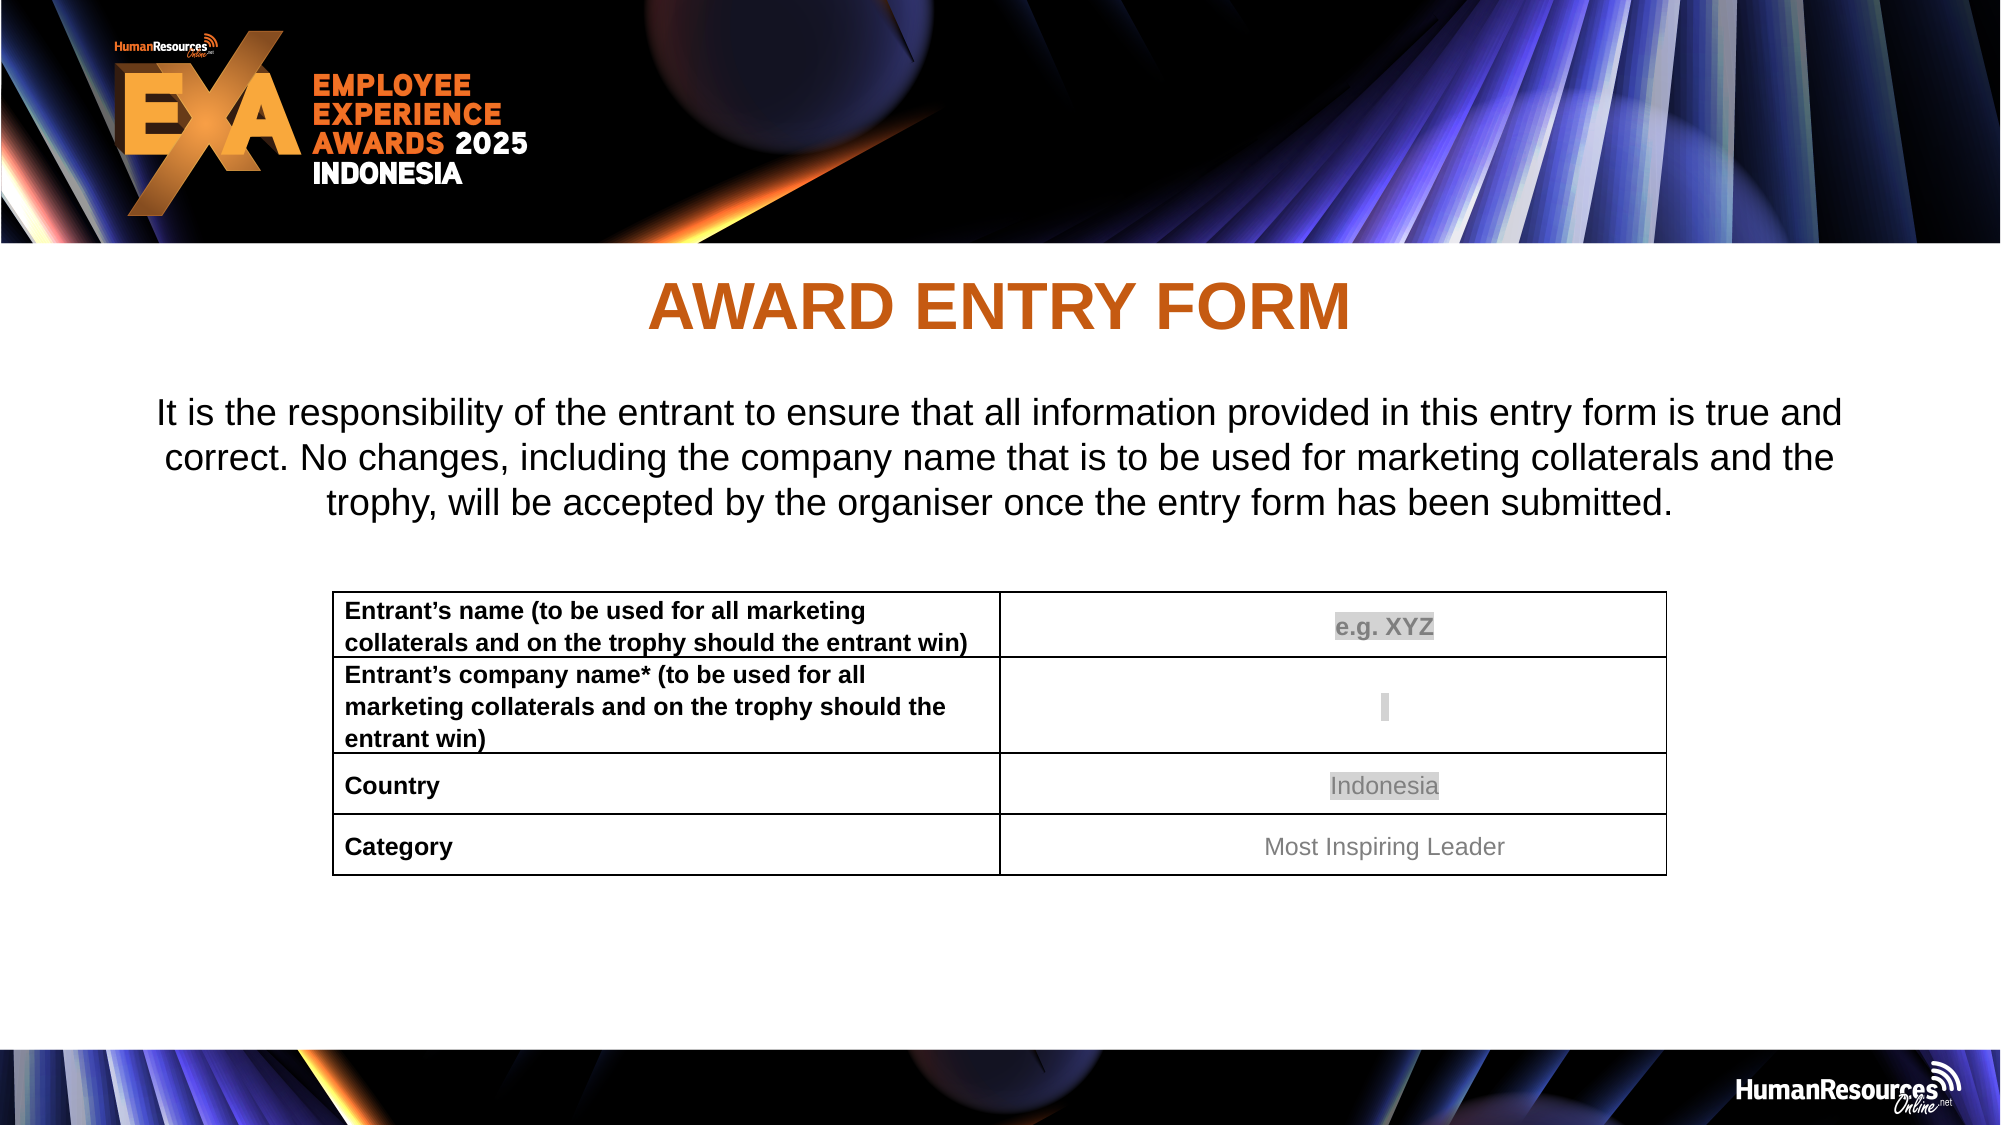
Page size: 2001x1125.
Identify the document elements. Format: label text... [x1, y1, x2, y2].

text_box AWARD ENTRY FORM It is the responsibility of the entrant to ensure that all information provided in this entry form is true and correct. No changes, including the company name that is to be used for marketing collaterals and the trophy, will be accepted by the organiser once the entry form has been submitted. [132, 255, 1868, 530]
table_cell Category [334, 815, 999, 874]
table_header e.g. XYZ [1001, 593, 1666, 656]
table_cell Entrant’s company name* (to be used for all marketing collaterals and on the trophy should the entrant win) [334, 658, 999, 752]
table_cell Indonesia [1001, 754, 1666, 813]
table_cell Country [334, 754, 999, 813]
picture [0, 0, 2001, 1125]
table_header Entrant’s name (to be used for all marketing collaterals and on the trophy should the entrant win) [334, 593, 999, 656]
table_cell [1001, 658, 1666, 752]
table_cell Most Inspiring Leader [1001, 815, 1666, 874]
